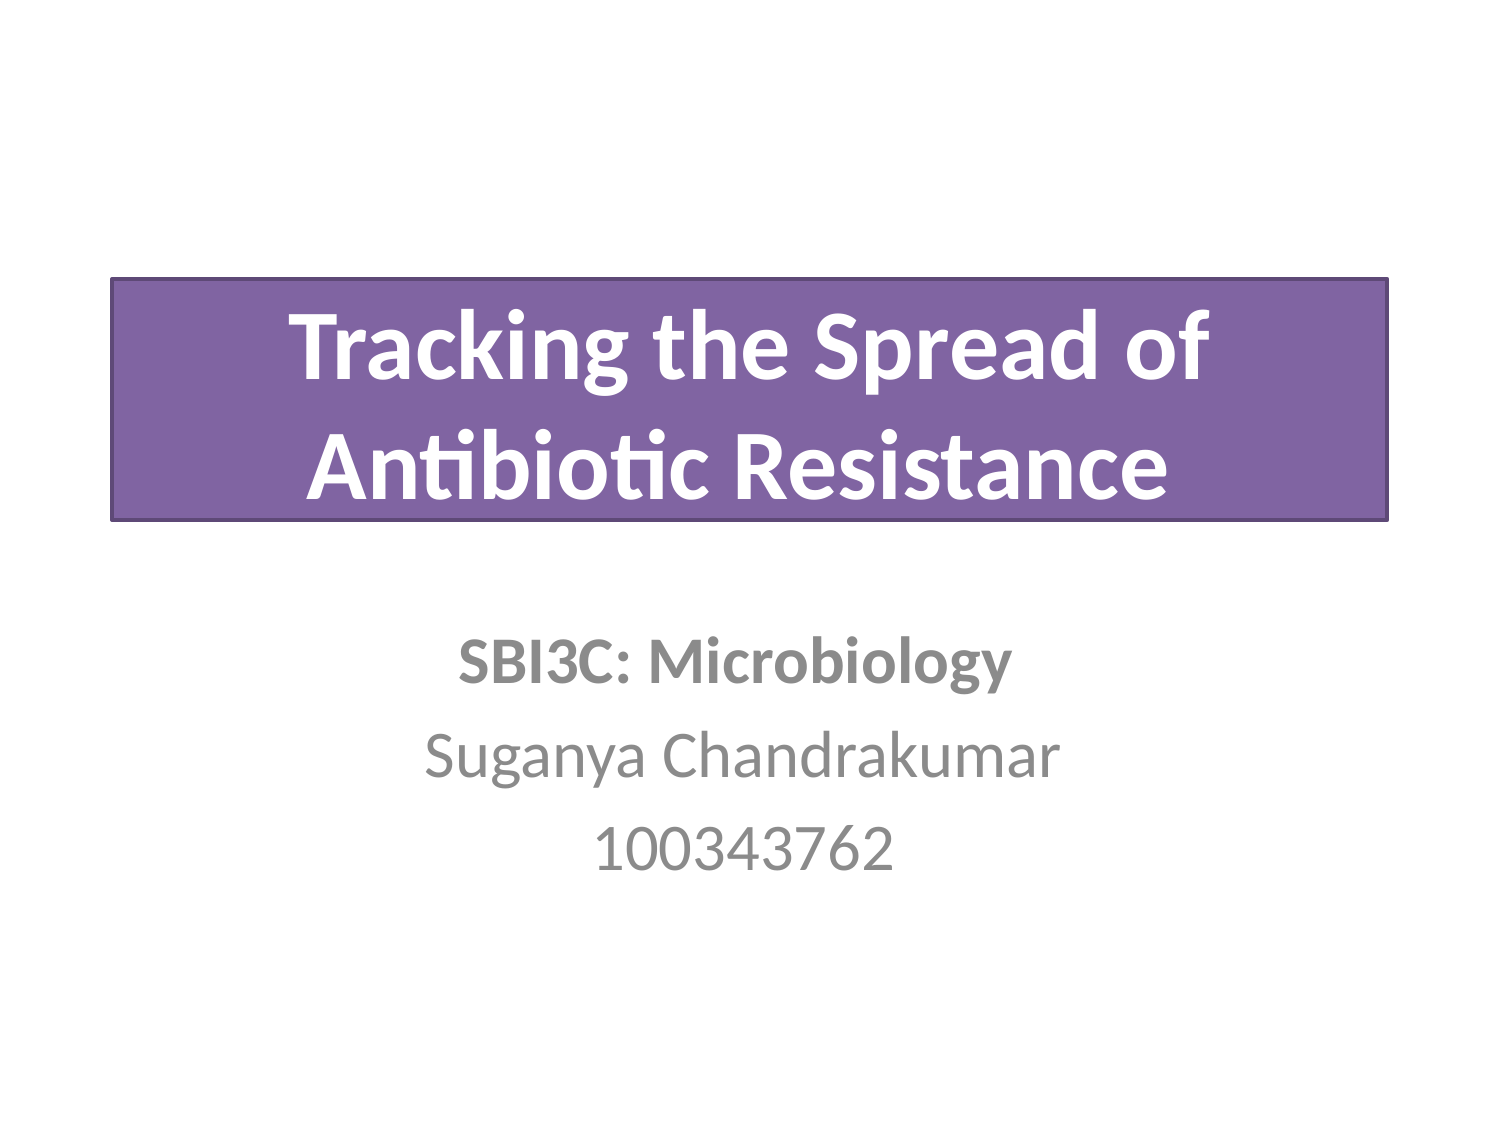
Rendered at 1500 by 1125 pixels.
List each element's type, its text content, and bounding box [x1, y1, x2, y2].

subtitle SBI3C: Microbiology Suganya Chandrakumar 100343762 [218, 609, 1269, 898]
title Tracking the Spread of Antibiotic Resistance [110, 277, 1389, 522]
